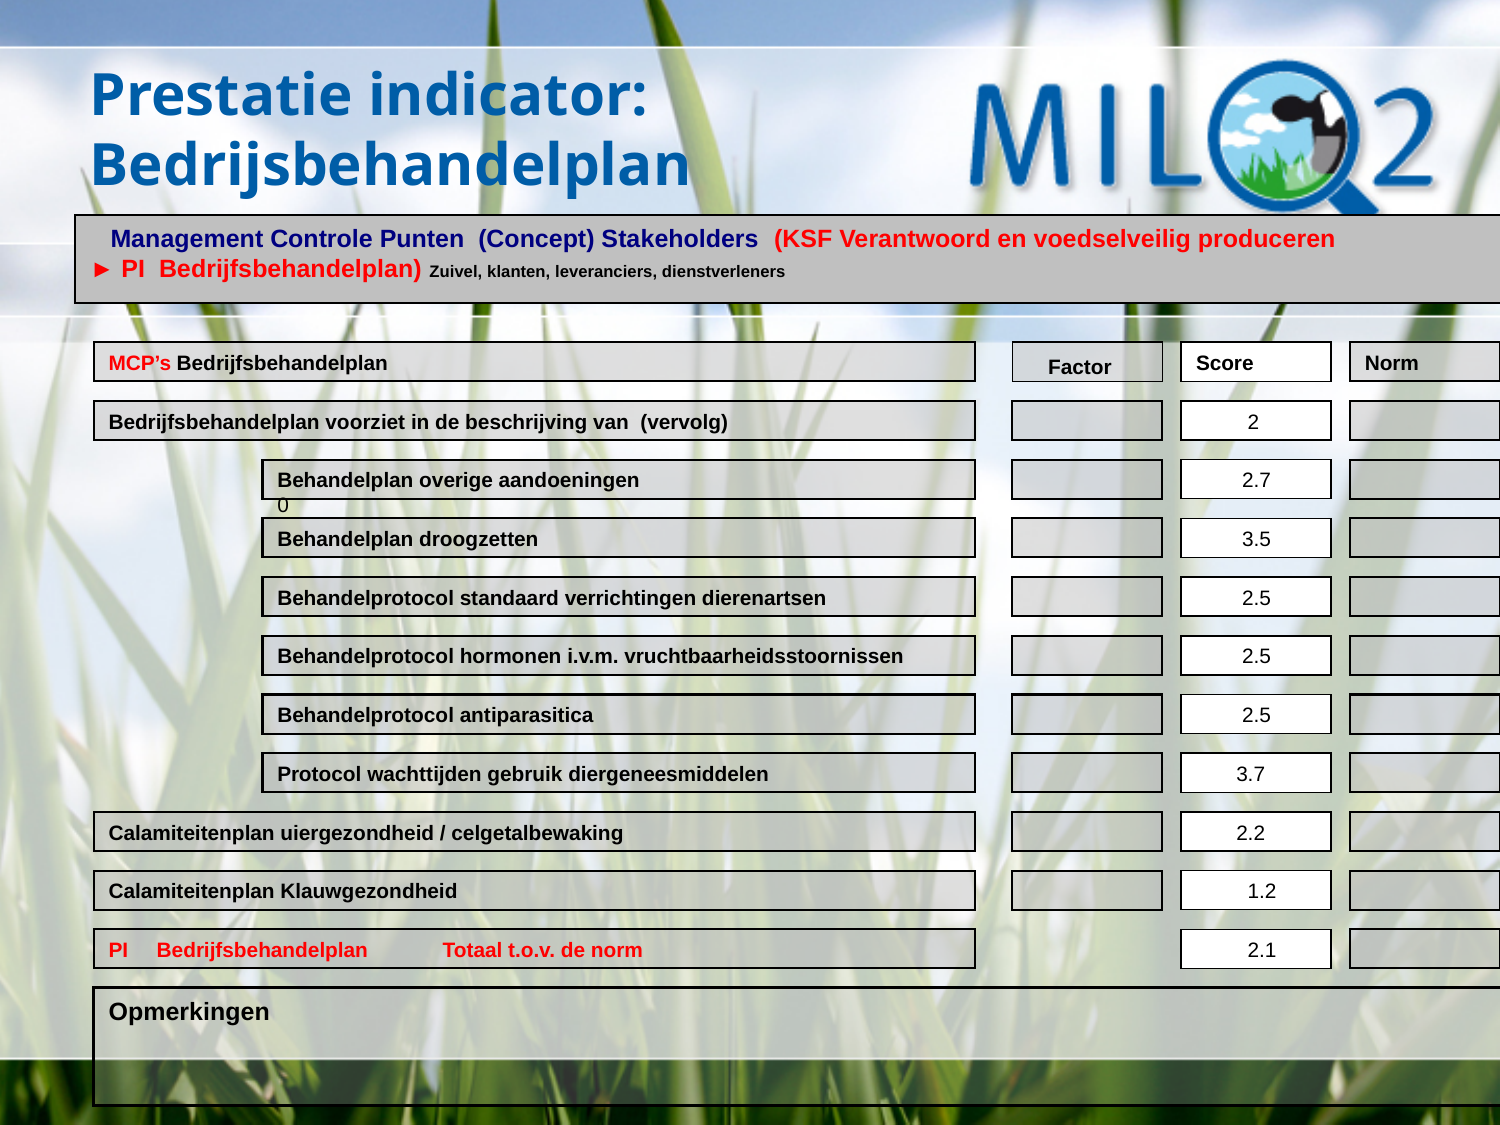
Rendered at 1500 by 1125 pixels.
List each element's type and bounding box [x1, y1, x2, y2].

text_box [37, 185, 1500, 1125]
picture [0, 0, 1500, 1125]
